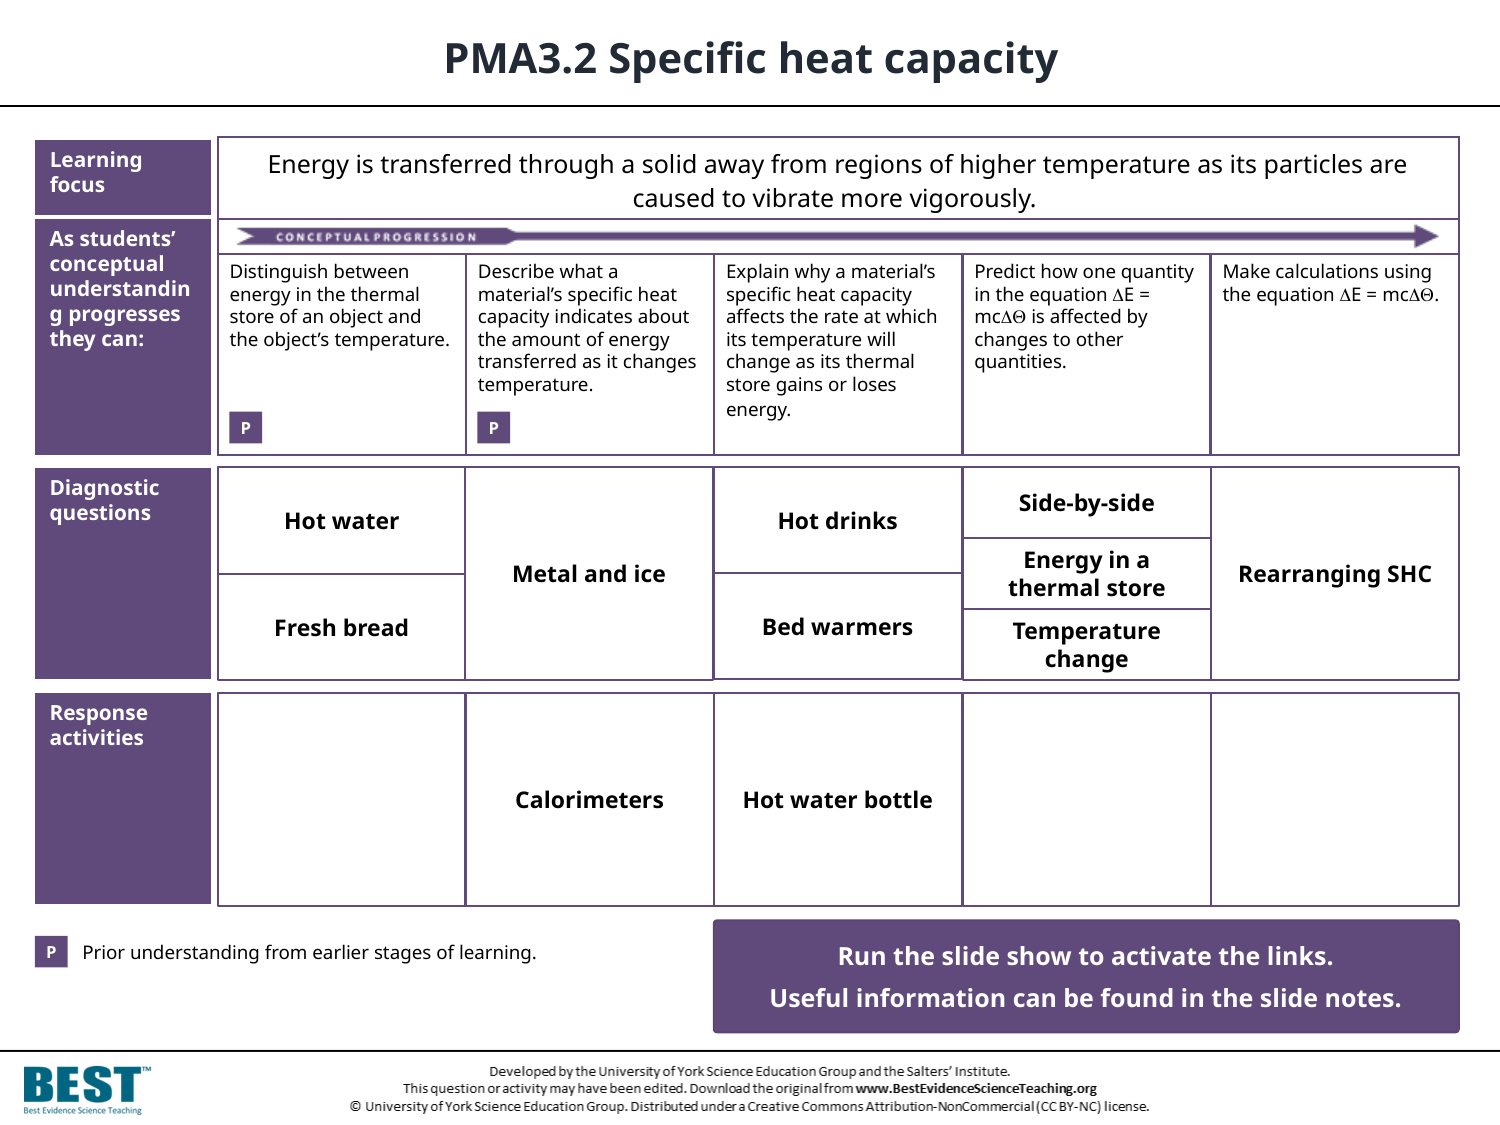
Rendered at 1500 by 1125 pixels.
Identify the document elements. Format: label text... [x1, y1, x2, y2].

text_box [34, 933, 679, 970]
text_box PMA3.2 Specific heat capacity [248, 4, 1255, 105]
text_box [34, 136, 1460, 906]
picture [0, 105, 1500, 1125]
